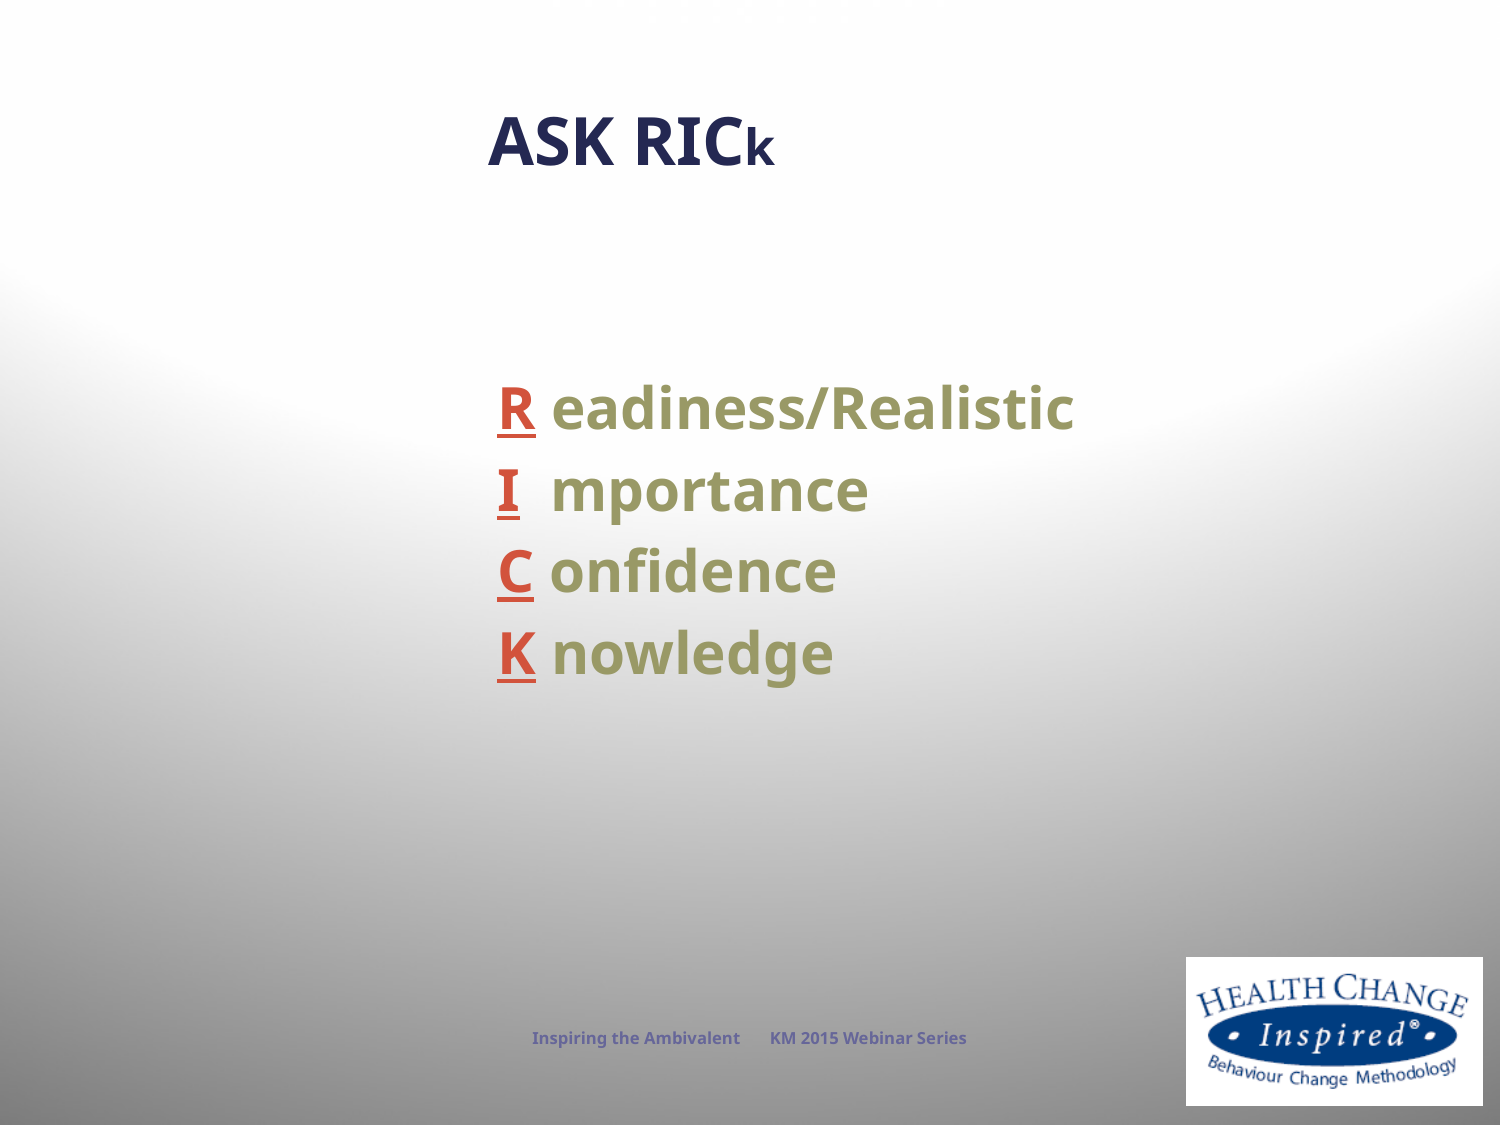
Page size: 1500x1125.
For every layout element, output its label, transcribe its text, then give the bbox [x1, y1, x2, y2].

title ASK RICk [383, 45, 880, 233]
footer Inspiring the Ambivalent KM 2015 Webinar Series [512, 1024, 988, 1103]
text_box R eadiness/Realistic I mportance C onfidence K nowledge [490, 367, 1152, 758]
picture [0, 0, 1500, 1125]
